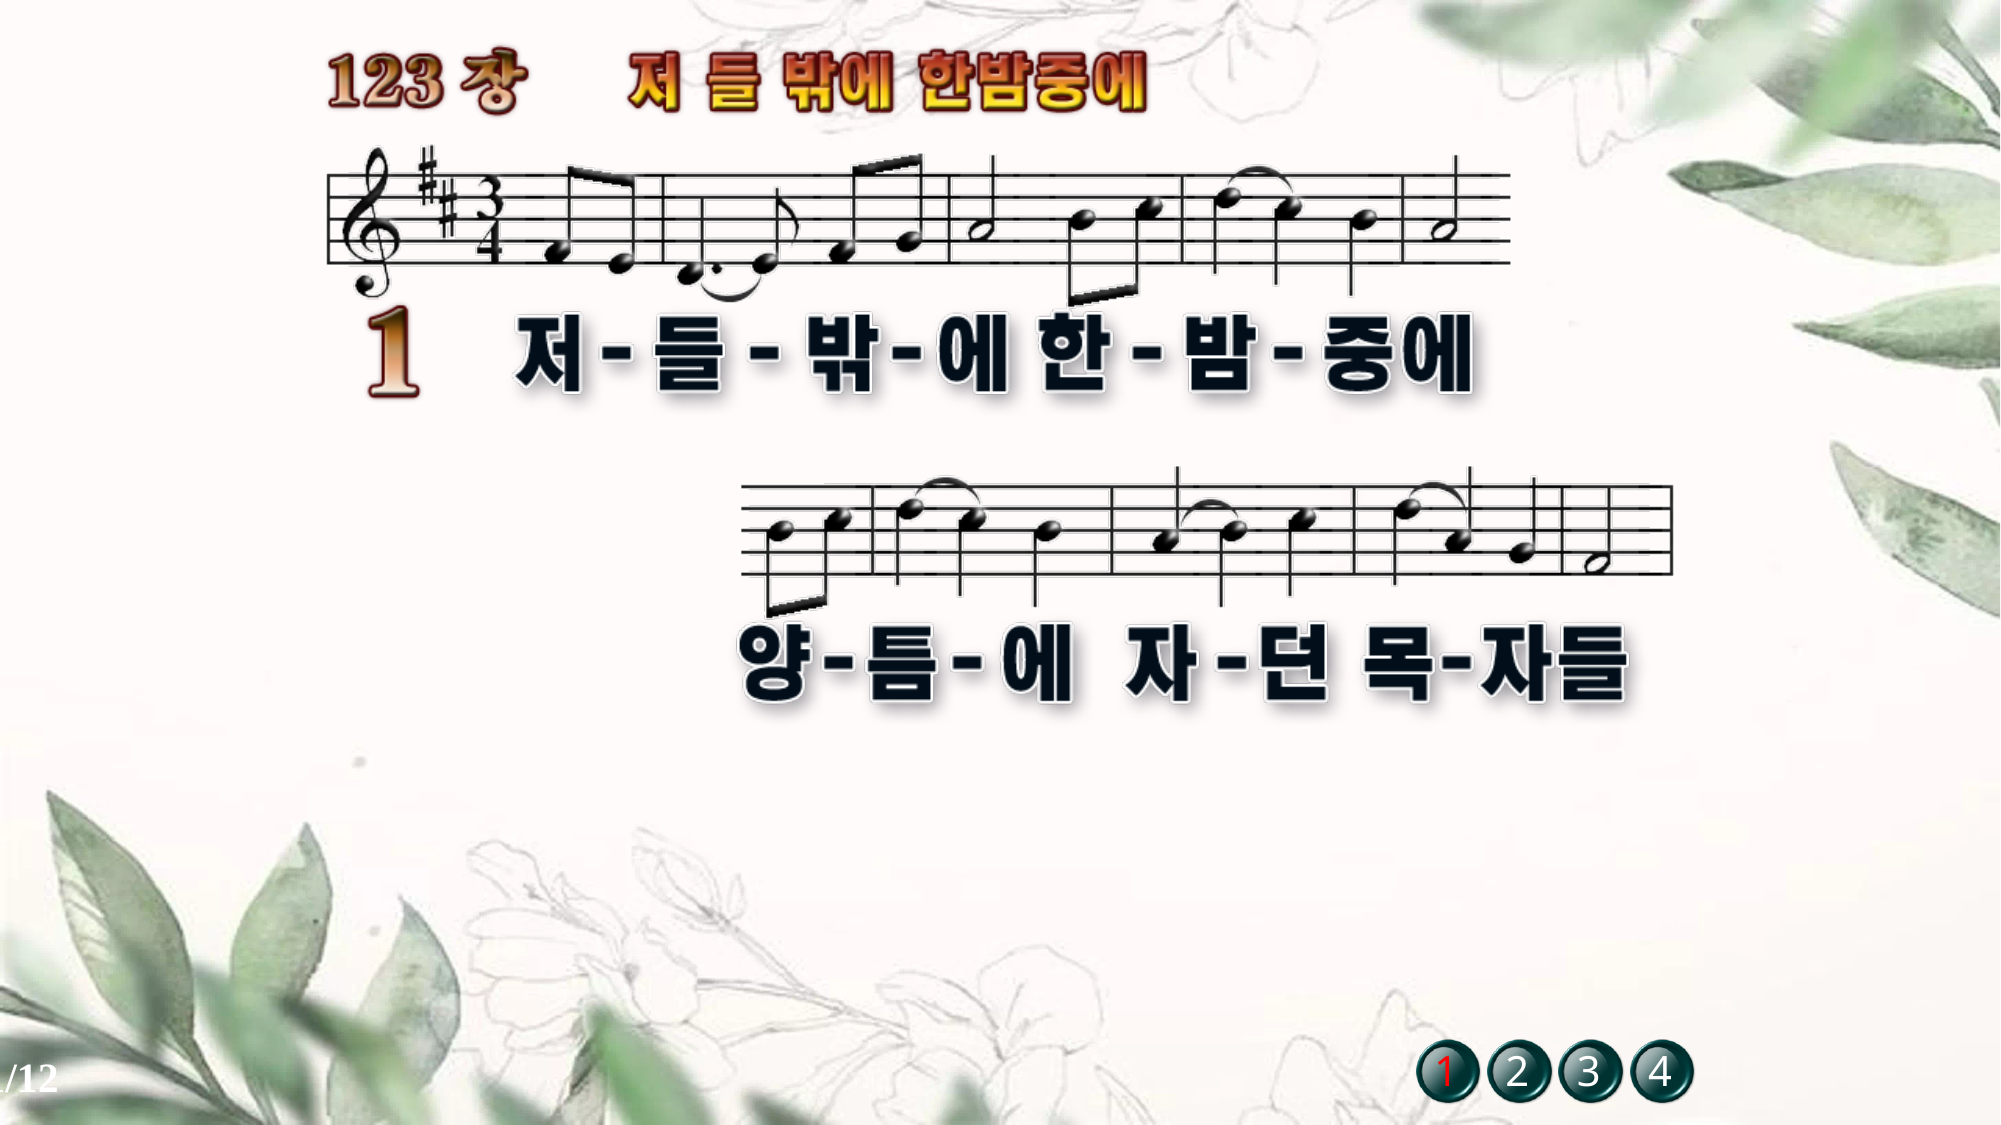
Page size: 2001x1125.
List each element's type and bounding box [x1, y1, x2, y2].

picture [0, 0, 2001, 1125]
text_box [1627, 1035, 1697, 1106]
text_box [1484, 1035, 1555, 1106]
text_box [1555, 1035, 1626, 1106]
text_box [1413, 1035, 1484, 1106]
